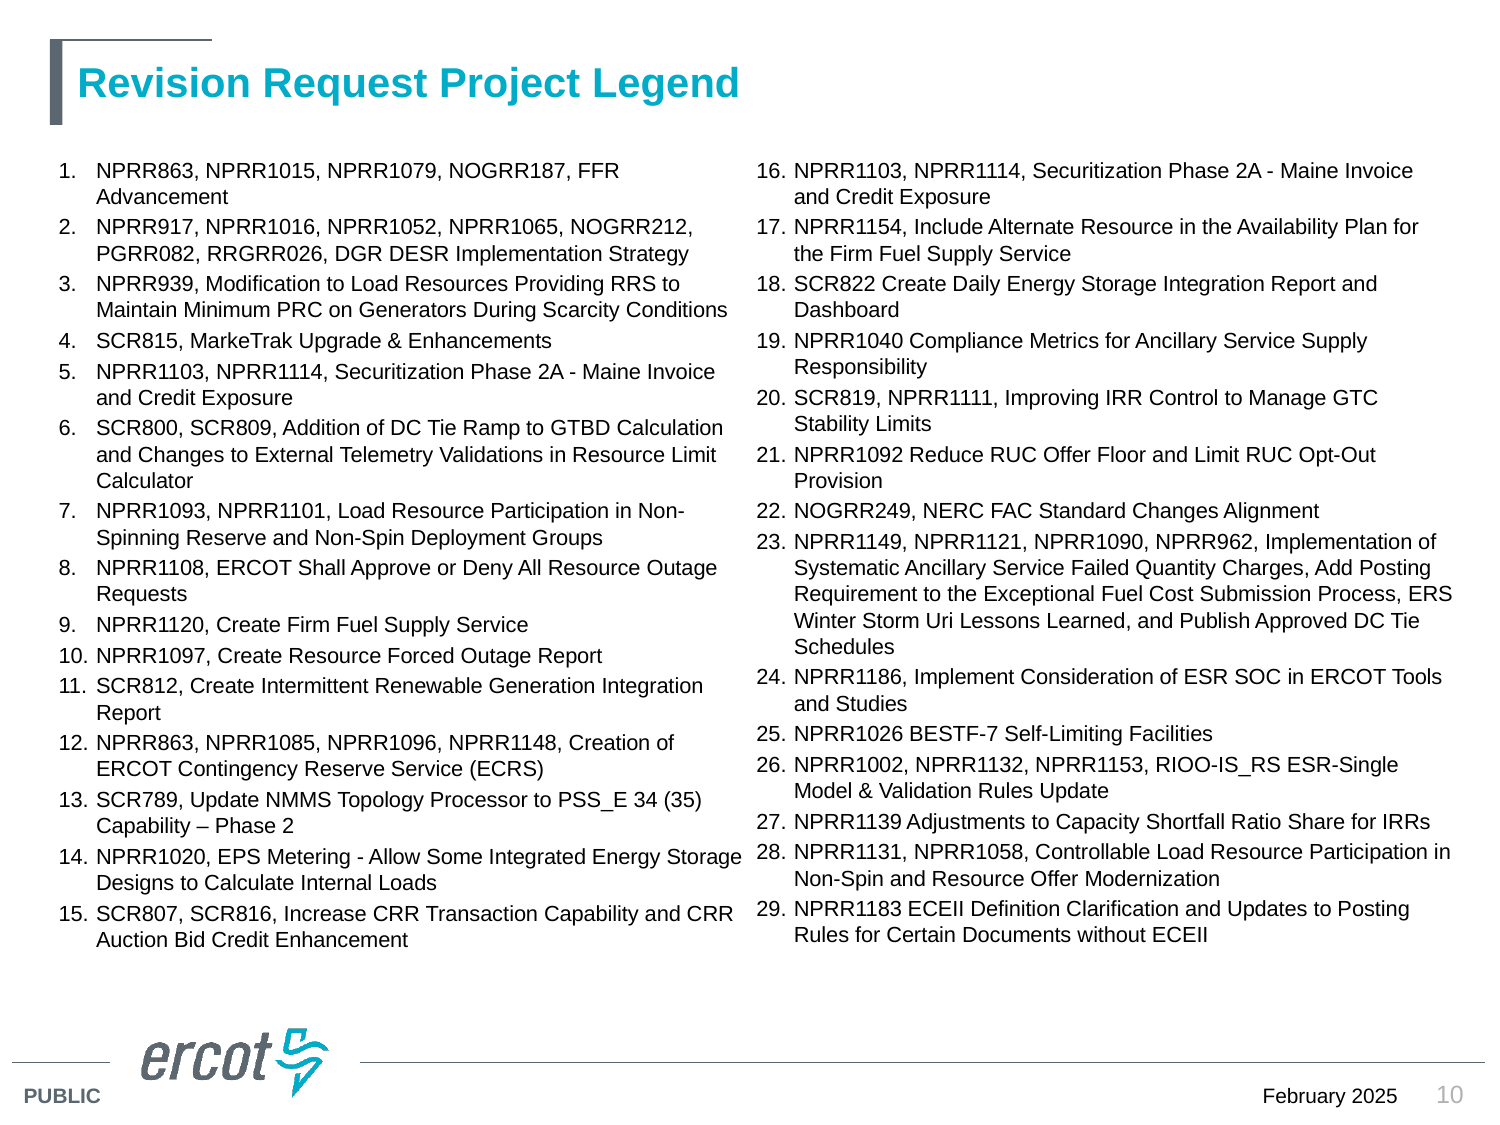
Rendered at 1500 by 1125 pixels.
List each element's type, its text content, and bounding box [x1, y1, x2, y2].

picture [137, 1024, 332, 1100]
list NPRR863, NPRR1015, NPRR1079, NOGRR187, FFR Advancement NPRR917, NPRR1016, NPRR1052, NPRR1065, NOGRR212, PGRR082, RRGRR026, DGR DESR Implementation Strategy NPRR939, Modification to Load Resources Providing RRS to Maintain Minimum PRC on Generators During Scarcity Conditions SCR815, MarkeTrak Upgrade & Enhancements NPRR1103, NPRR1114, Securitization Phase 2A - Maine Invoice and Credit Exposure SCR800, SCR809, Addition of DC Tie Ramp to GTBD Calculation and Changes to External Telemetry Validations in Resource Limit Calculator NPRR1093, NPRR1101, Load Resource Participation in Non-Spinning Reserve and Non-Spin Deployment Groups NPRR1108, ERCOT Shall Approve or Deny All Resource Outage Requests NPRR1120, Create Firm Fuel Supply Service NPRR1097, Create Resource Forced Outage Report SCR812, Create Intermittent Renewable Generation Integration Report NPRR863, NPRR1085, NPRR1096, NPRR1148, Creation of ERCOT Contingency Reserve Service (ECRS) SCR789, Update NMMS Topology Processor to PSS_E 34 (35) Capability – Phase 2 NPRR1020, EPS Metering - Allow Some Integrated Energy Storage Designs to Calculate Internal Loads SCR807, SCR816, Increase CRR Transaction Capability and CRR Auction Bid Credit Enhancement NPRR1103, NPRR1114, Securitization Phase 2A - Maine Invoice and Credit Exposure NPRR1154, Include Alternate Resource in the Availability Plan for the Firm Fuel Supply Service SCR822 Create Daily Energy Storage Integration Report and Dashboard NPRR1040 Compliance Metrics for Ancillary Service Supply Responsibility SCR819, NPRR1111, Improving IRR Control to Manage GTC Stability Limits NPRR1092 Reduce RUC Offer Floor and Limit RUC Opt-Out Provision NOGRR249, NERC FAC Standard Changes Alignment NPRR1149, NPRR1121, NPRR1090, NPRR962, Implementation of Systematic Ancillary Service Failed Quantity Charges, Add Posting Requirement to the Exceptional Fuel Cost Submission Process, ERS Winter Storm Uri Lessons Learned, and Publish Approved DC Tie Schedules NPRR1186, Implement Consideration of ESR SOC in ERCOT Tools and Studies NPRR1026 BESTF-7 Self-Limiting Facilities NPRR1002, NPRR1132, NPRR1153, RIOO-IS_RS ESR-Single Model & Validation Rules Update NPRR1139 Adjustments to Capacity Shortfall Ratio Share for IRRs NPRR1131, NPRR1058, Controllable Load Resource Participation in Non-Spin and Resource Offer Modernization NPRR1183 ECEII Definition Clarification and Updates to Posting Rules for Certain Documents without ECEII [43, 148, 1469, 1000]
title Revision Request Project Legend [62, 48, 900, 109]
slide_number 10 [1412, 1076, 1488, 1112]
